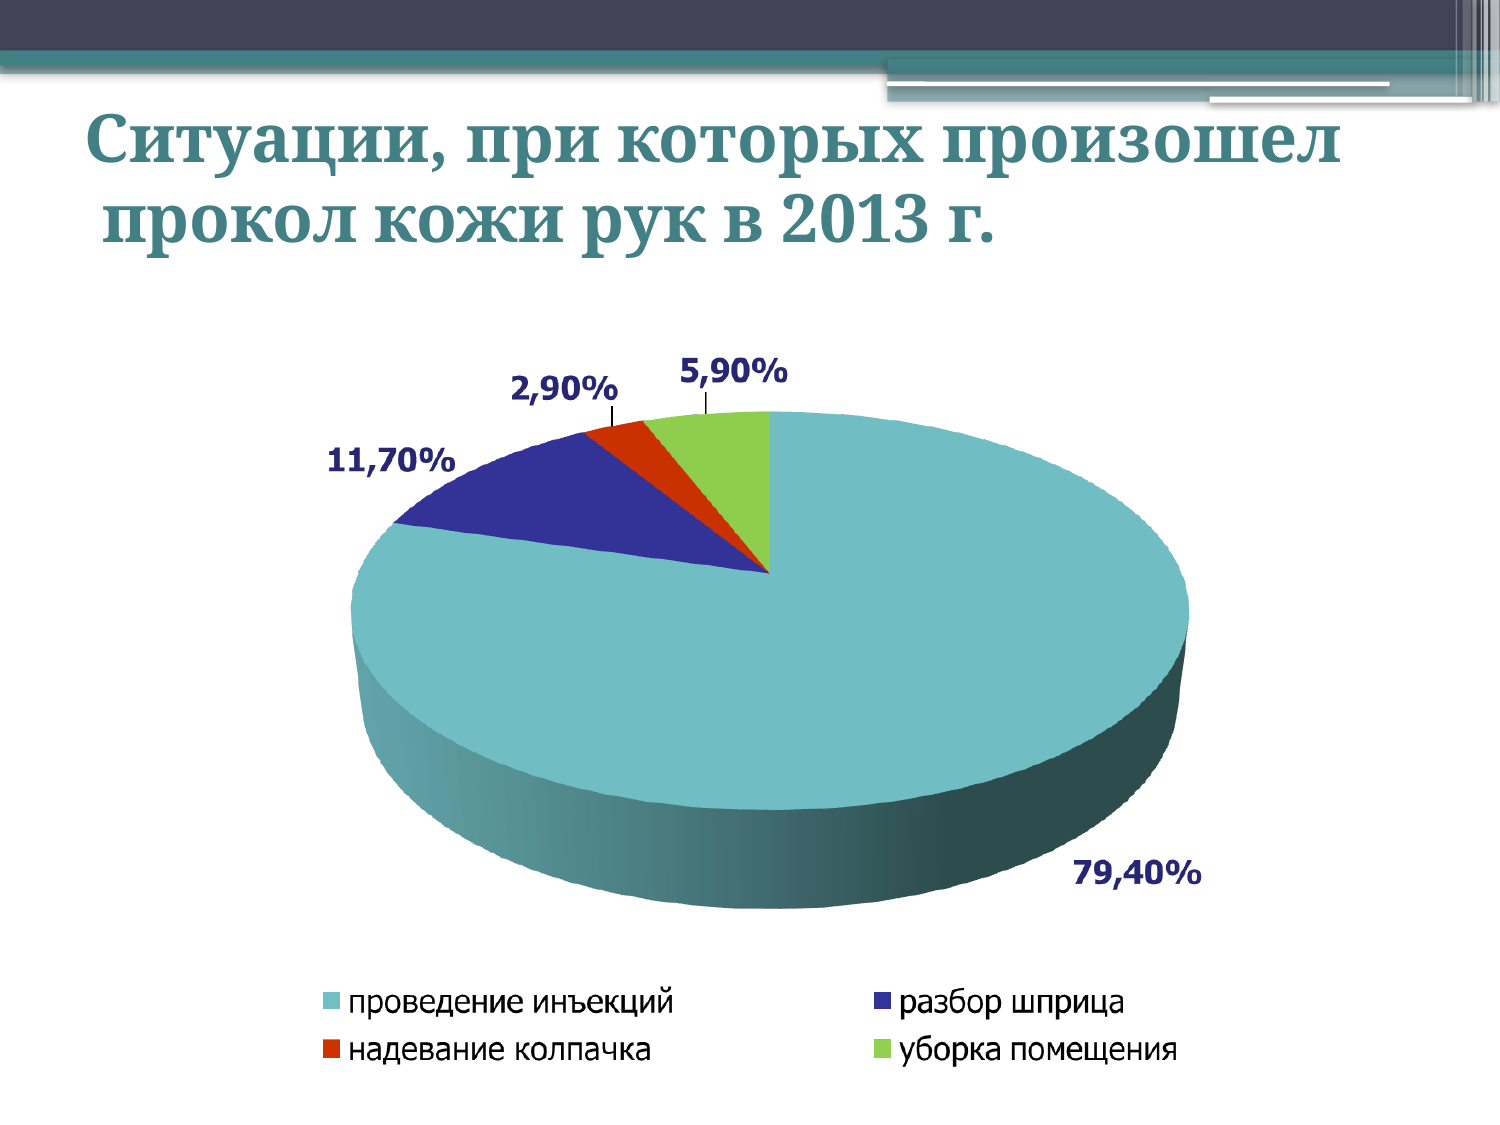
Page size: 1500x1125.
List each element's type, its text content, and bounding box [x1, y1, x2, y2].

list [123, 339, 1414, 1091]
title Ситуации, при которых произошел прокол кожи рук в 2013 г. [70, 82, 1449, 270]
